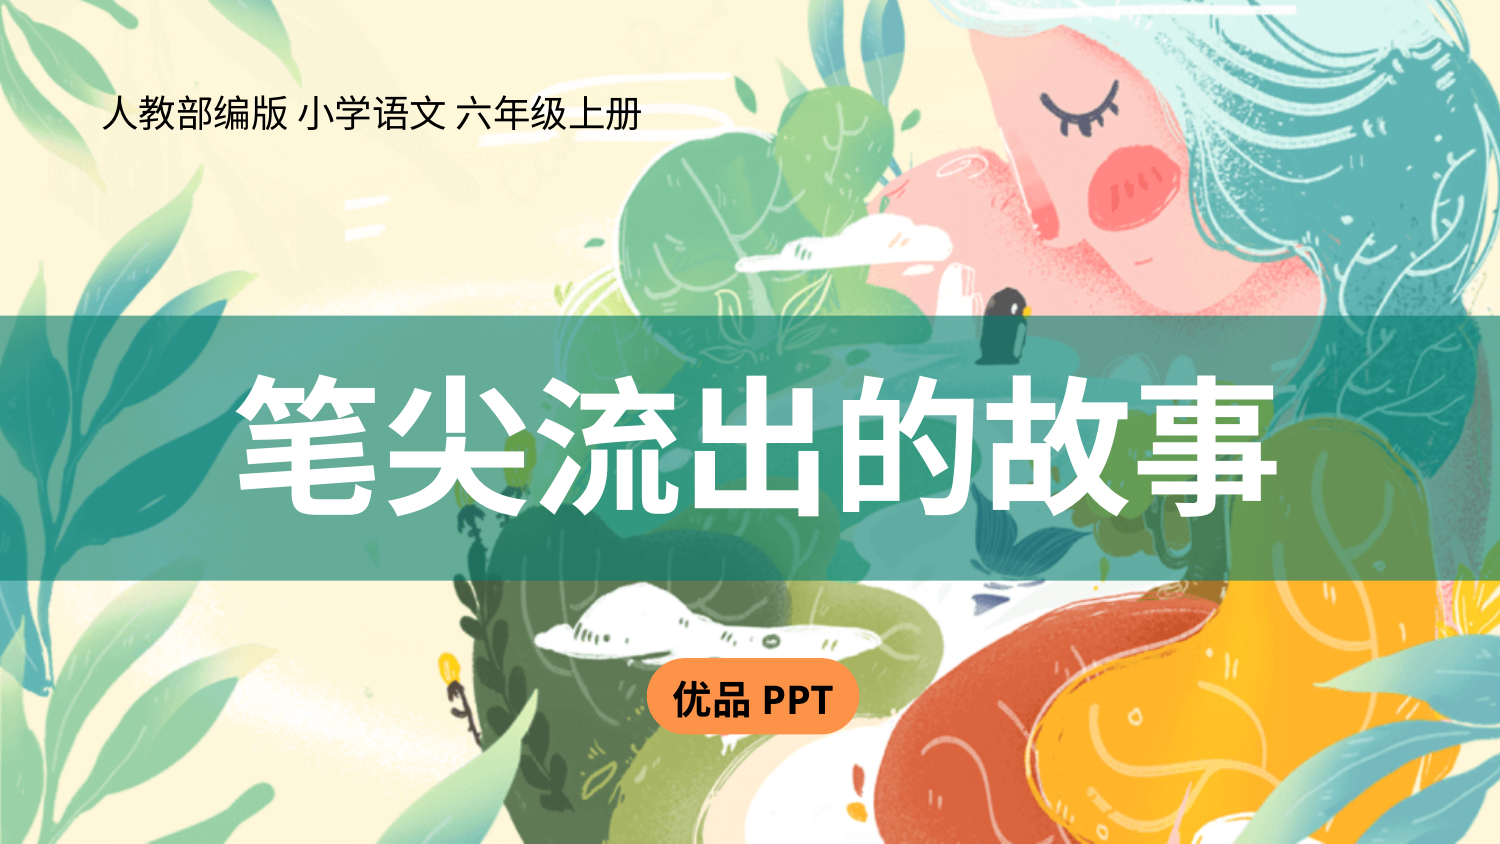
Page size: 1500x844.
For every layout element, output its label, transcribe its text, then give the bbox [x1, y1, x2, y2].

text_box [0, 315, 1500, 582]
text_box 优品PPT [645, 656, 861, 736]
text_box 笔尖流出的故事 [129, 347, 1386, 539]
text_box 人教部编版 小学语文 六年级上册 [89, 84, 655, 141]
picture [0, 0, 1500, 315]
picture [0, 582, 1500, 844]
